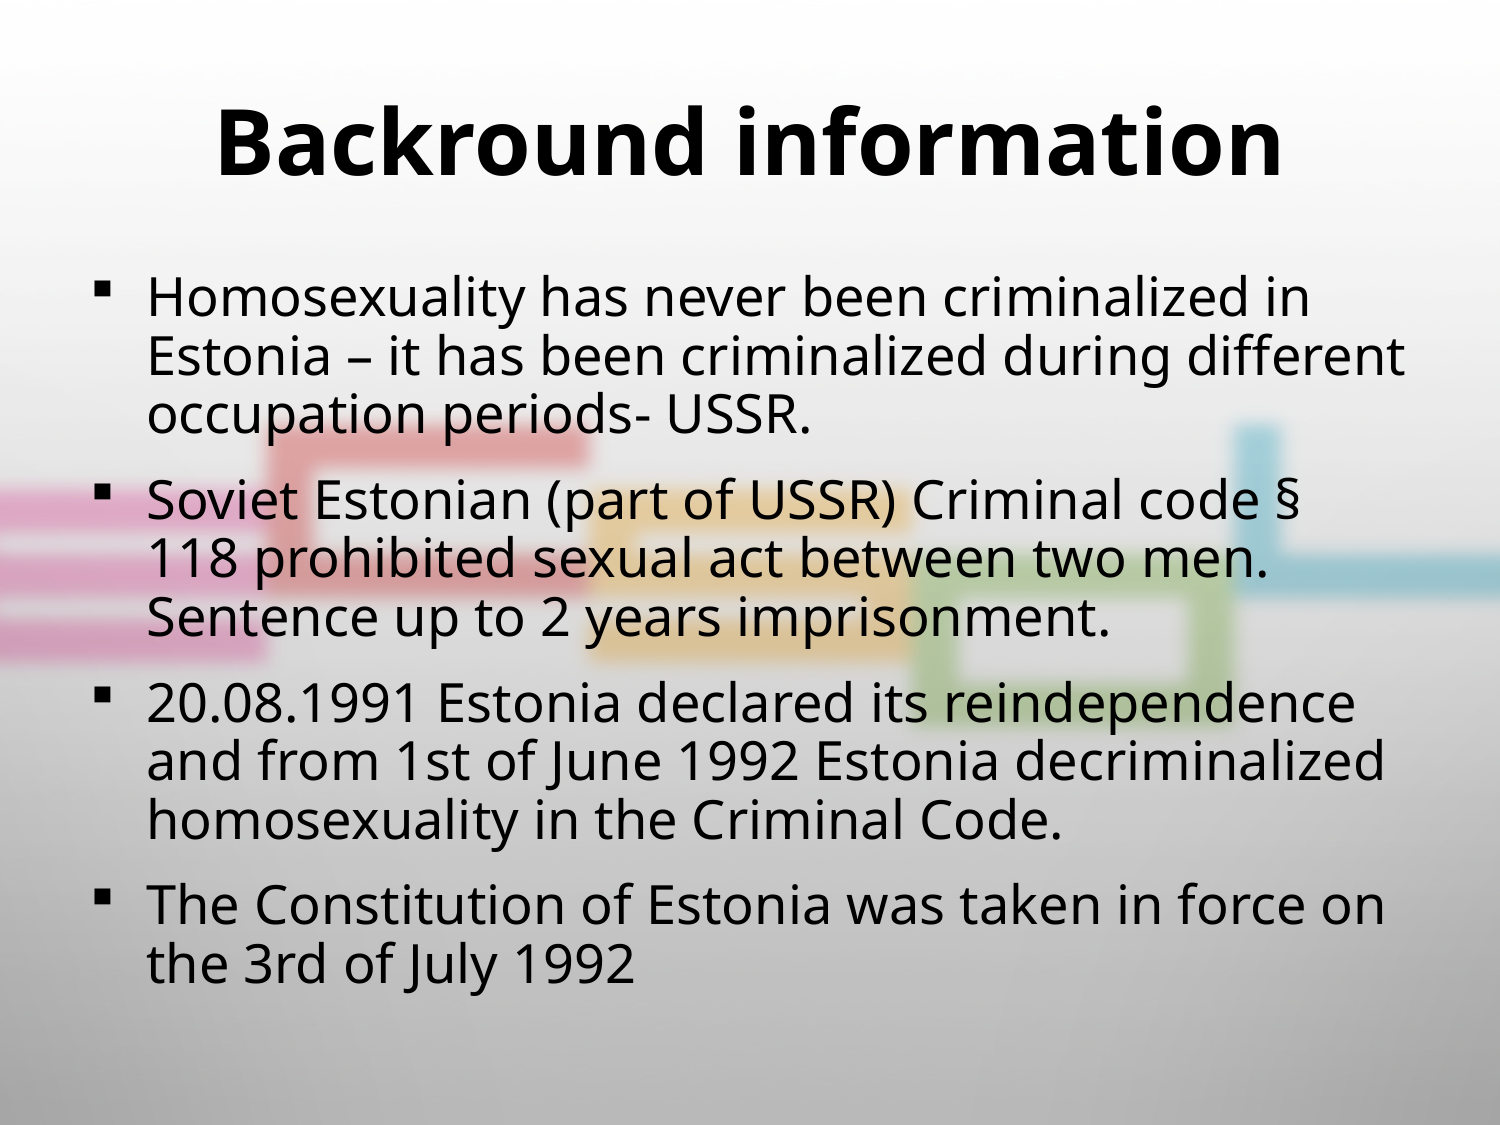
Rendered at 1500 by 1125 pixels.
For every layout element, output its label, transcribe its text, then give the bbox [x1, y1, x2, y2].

picture [0, 0, 1500, 1125]
list Homosexuality has never been criminalized in Estonia – it has been criminalized during different occupation periods- USSR. Soviet Estonian (part of USSR) Criminal code § 118 prohibited sexual act between two men. Sentence up to 2 years imprisonment. 20.08.1991 Estonia declared its reindependence and from 1st of June 1992 Estonia decriminalized homosexuality in the Criminal Code. The Constitution of Estonia was taken in force on the 3rd of July 1992 [74, 262, 1426, 1006]
title Backround information [74, 44, 1426, 233]
